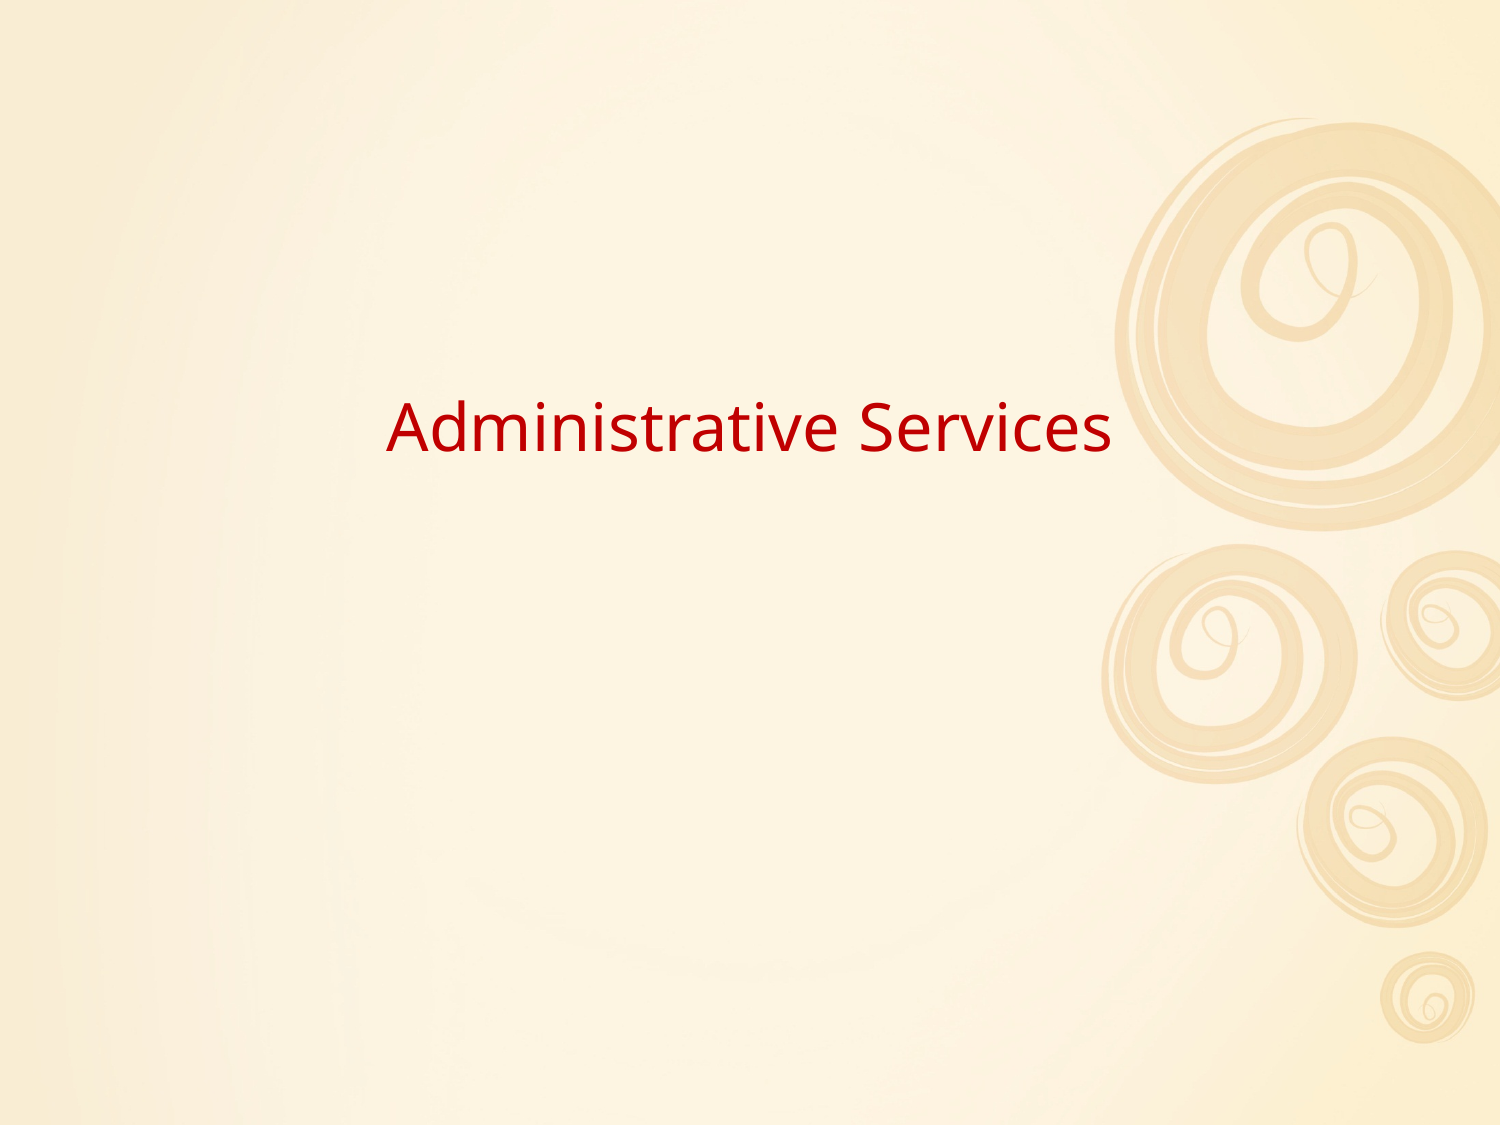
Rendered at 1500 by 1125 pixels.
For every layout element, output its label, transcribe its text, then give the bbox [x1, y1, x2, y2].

title Administrative Services [75, 324, 1425, 525]
picture [0, 0, 1500, 1125]
